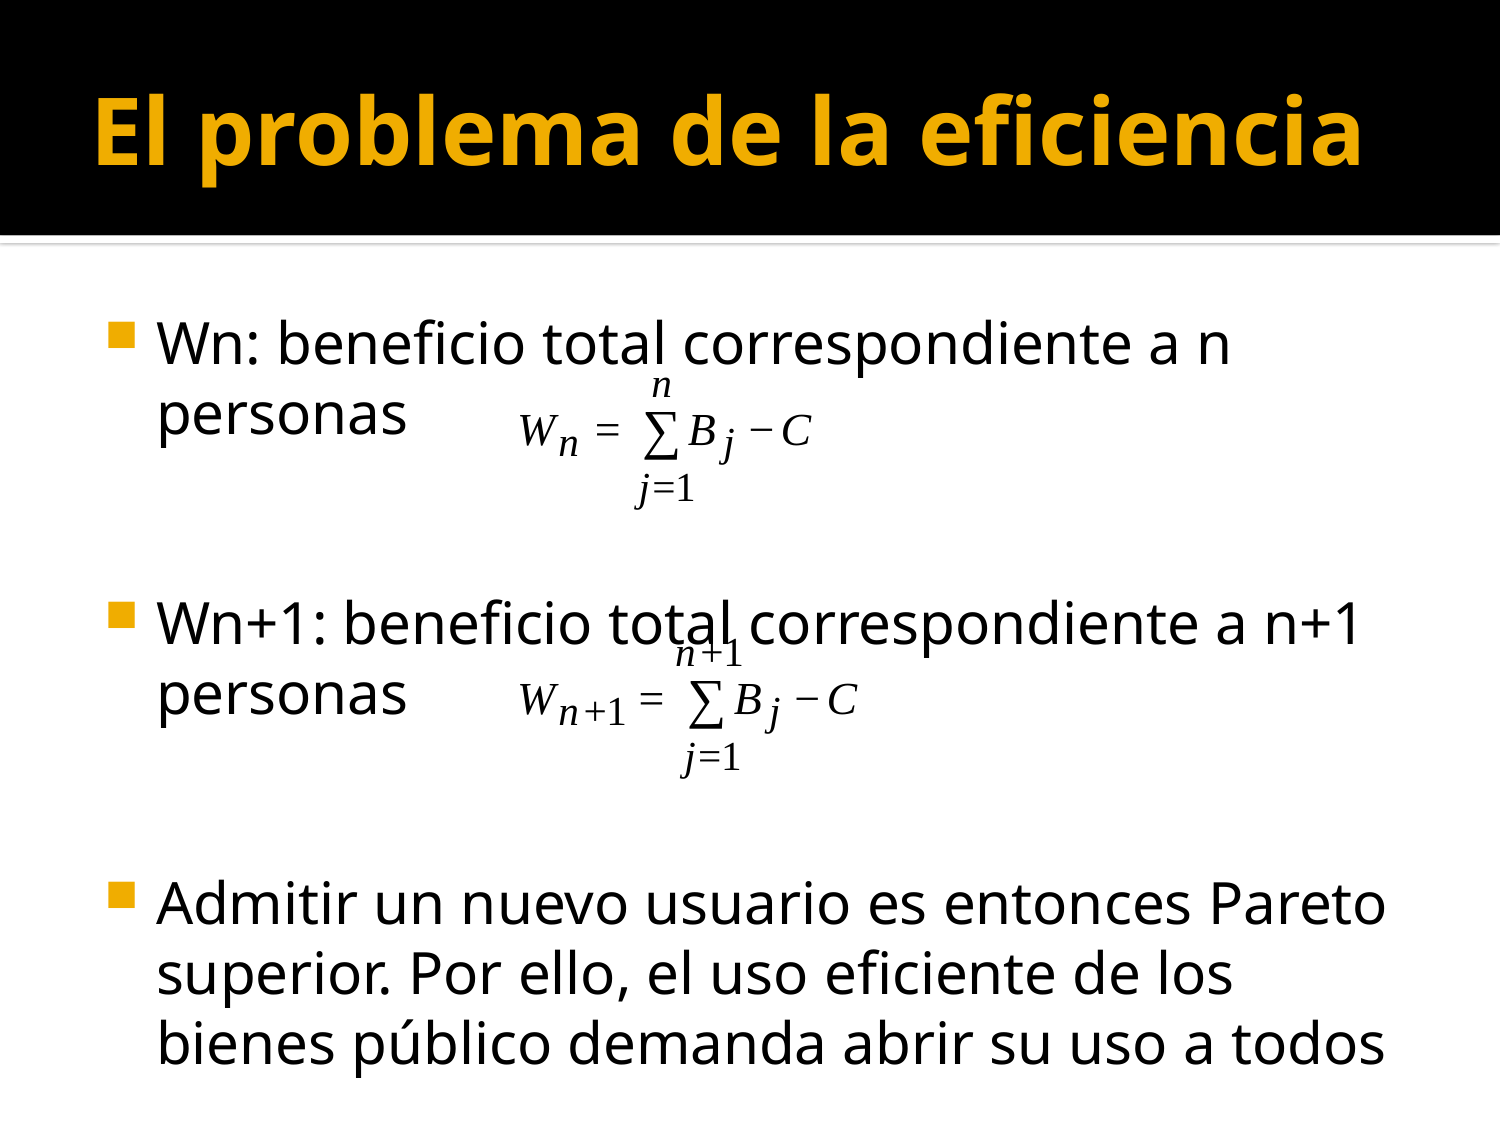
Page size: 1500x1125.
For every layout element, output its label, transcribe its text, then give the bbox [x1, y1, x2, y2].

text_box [512, 358, 820, 519]
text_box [512, 627, 866, 788]
list Wn: beneficio total correspondiente a n personas Wn+1: beneficio total correspondiente a n+1 personas Admitir un nuevo usuario es entonces Pareto superior. Por ello, el uso eficiente de los bienes público demanda abrir su uso a todos [75, 291, 1425, 1050]
title El problema de la eficiencia [75, 25, 1425, 231]
